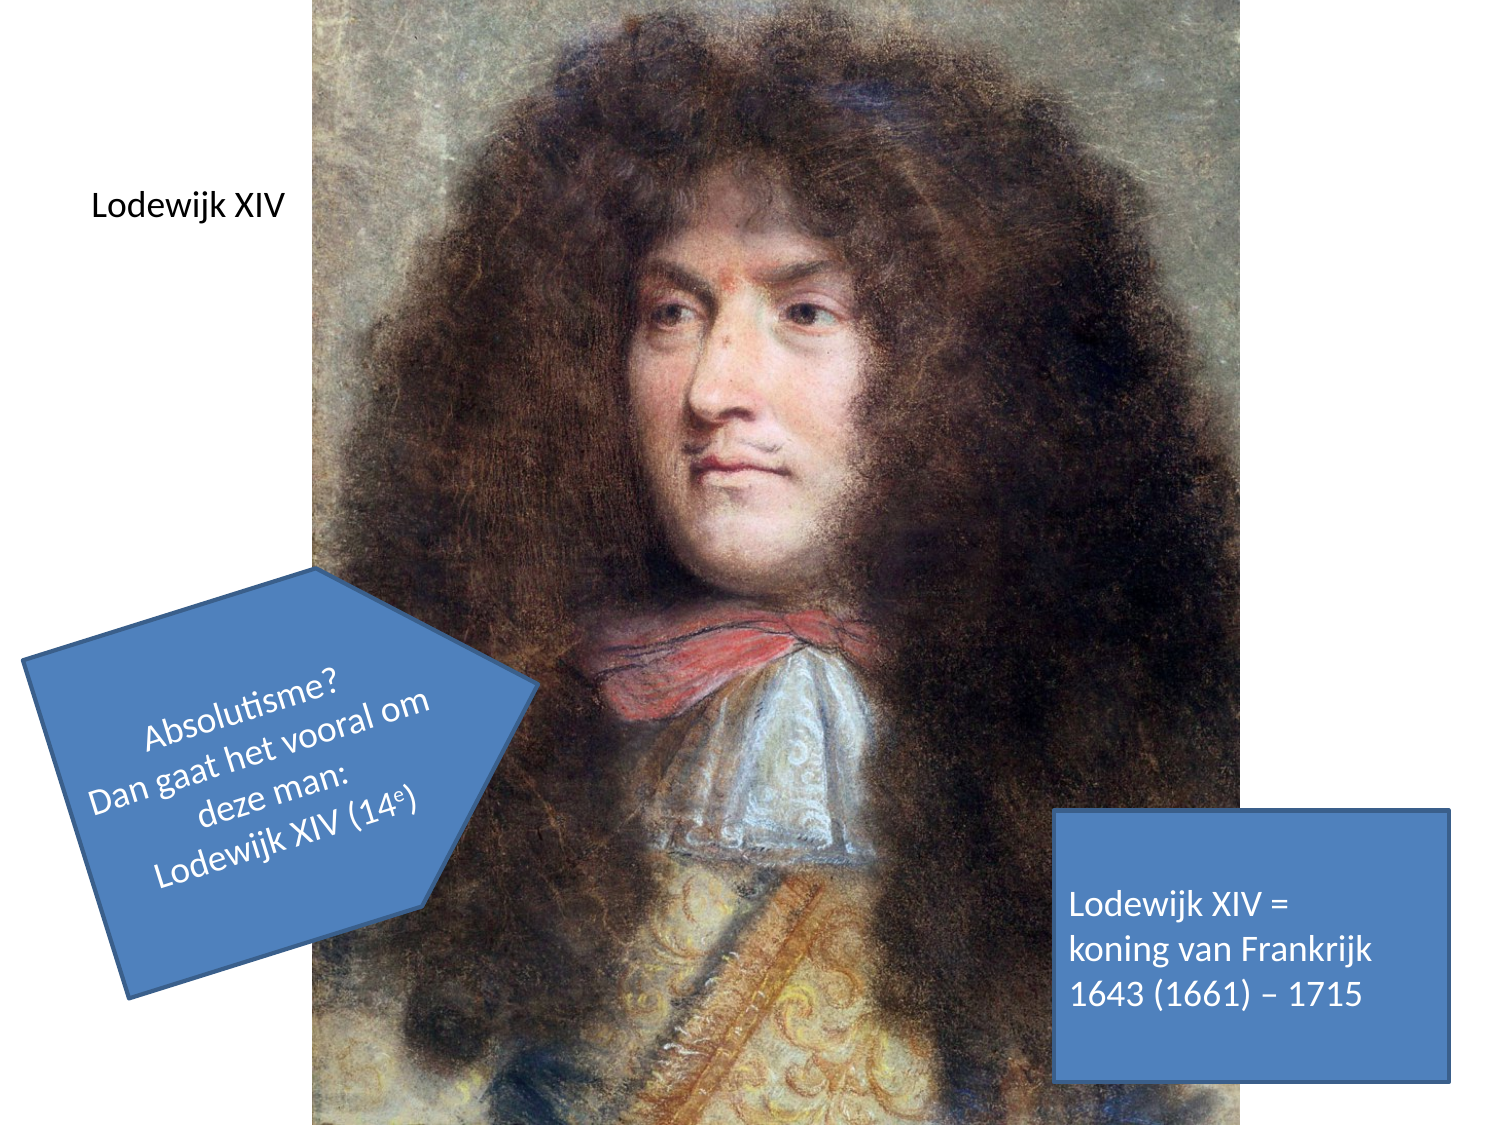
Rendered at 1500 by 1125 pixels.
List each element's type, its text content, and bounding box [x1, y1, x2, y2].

text_box Absolutisme? Dan gaat het vooral om deze man: Lodewijk XIV (14e) [20, 568, 307, 1001]
text_box Lodewijk XIV = koning van Frankrijk 1643 (1661) – 1715 [1245, 808, 1451, 1084]
picture [312, 0, 1240, 1125]
text_box Lodewijk XIV [76, 172, 302, 233]
